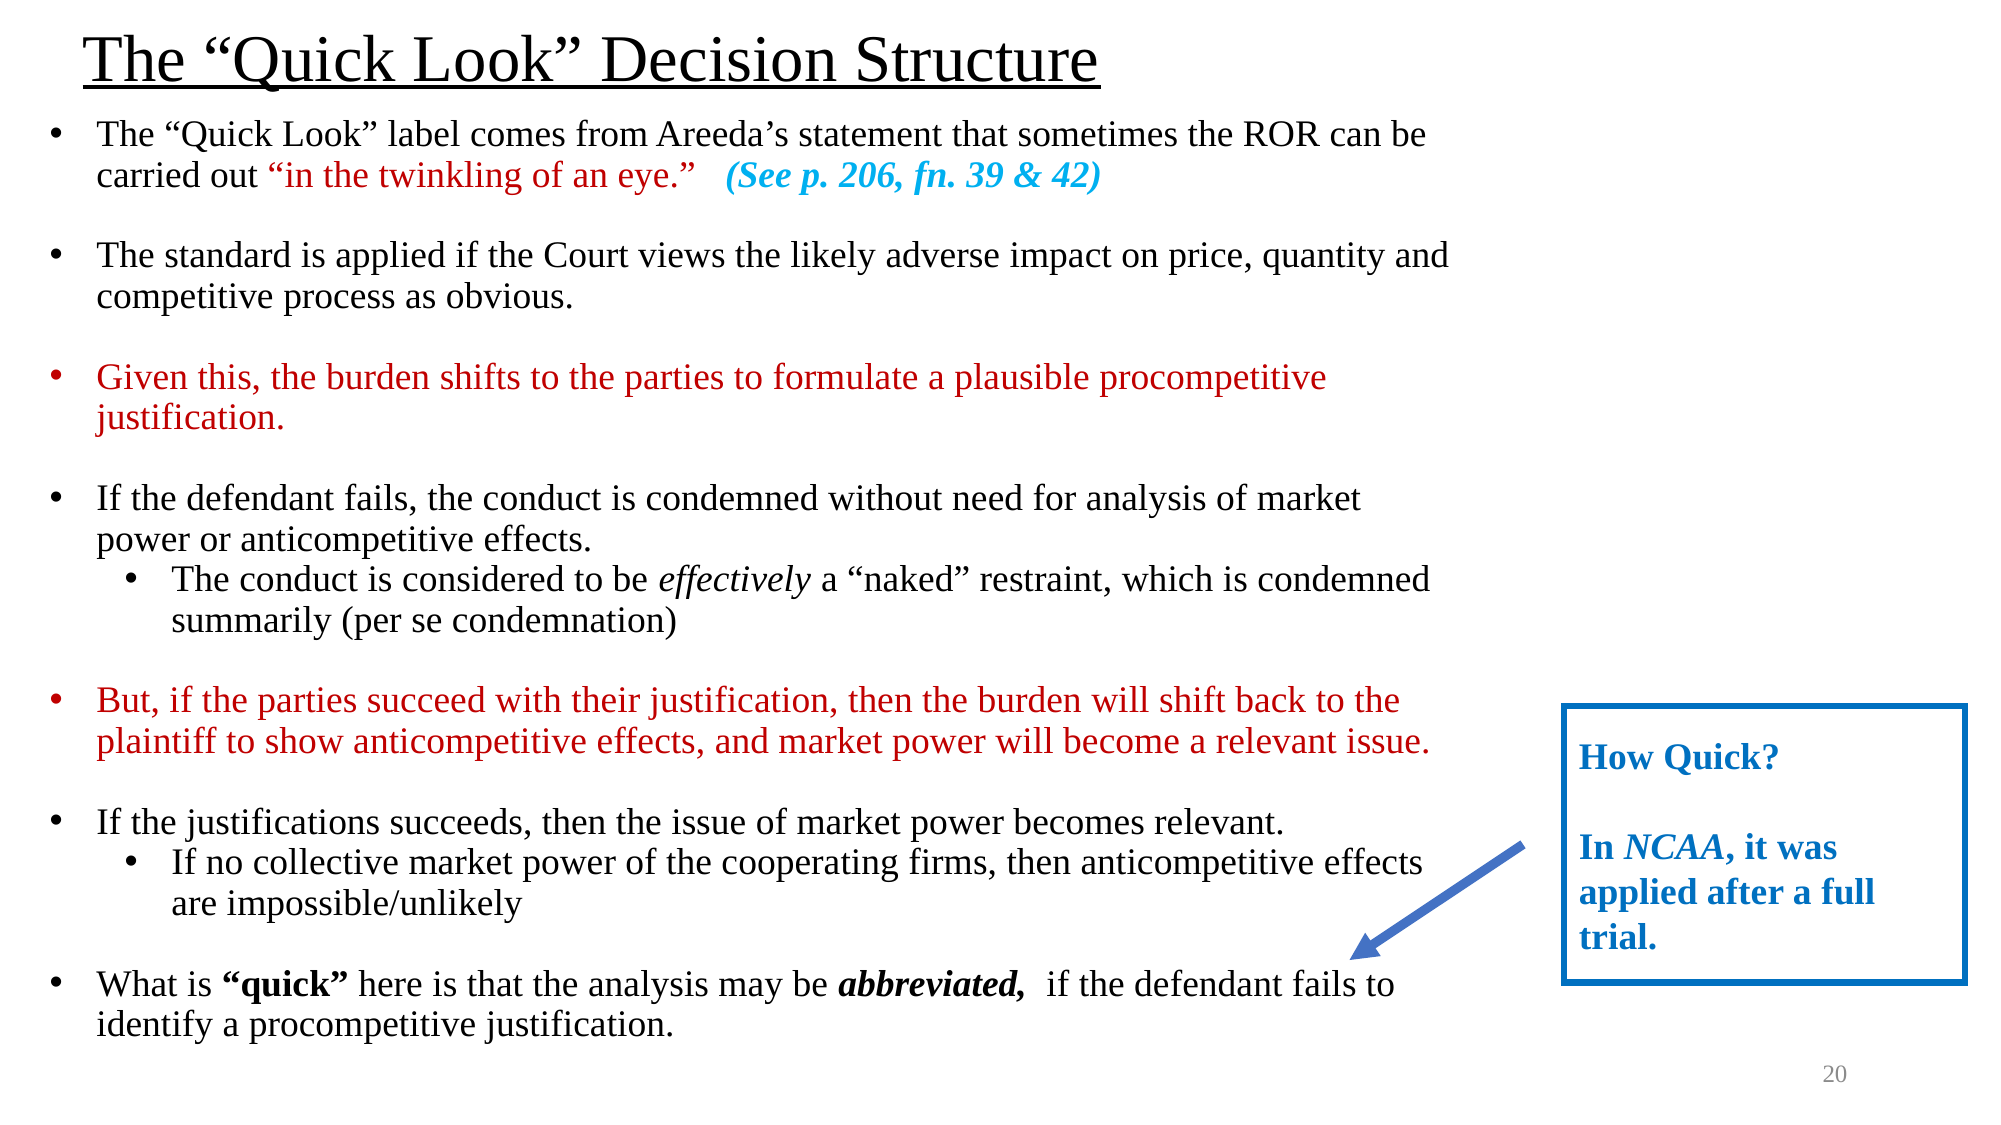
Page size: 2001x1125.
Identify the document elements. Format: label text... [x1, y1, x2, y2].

text_box The “Quick Look” label comes from Areeda’s statement that sometimes the ROR can be carried out “in the twinkling of an eye.” (See p. 206, fn. 39 & 42) The standard is applied if the Court views the likely adverse impact on price, quantity and competitive process as obvious. Given this, the burden shifts to the parties to formulate a plausible procompetitive justification. If the defendant fails, the conduct is condemned without need for analysis of market power or anticompetitive effects. The conduct is considered to be effectively a “naked” restraint, which is condemned summarily (per se condemnation) But, if the parties succeed with their justification, then the burden will shift back to the plaintiff to show anticompetitive effects, and market power will become a relevant issue. If the justifications succeeds, then the issue of market power becomes relevant. If no collective market power of the cooperating firms, then anticompetitive effects are impossible/unlikely What is “quick” here is that the analysis may be abbreviated, if the defendant fails to identify a procompetitive justification. [34, 106, 1468, 1125]
slide_number 20 [1412, 1042, 1863, 1103]
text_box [1349, 706, 1966, 983]
title The “Quick Look” Decision Structure [67, 0, 1793, 169]
